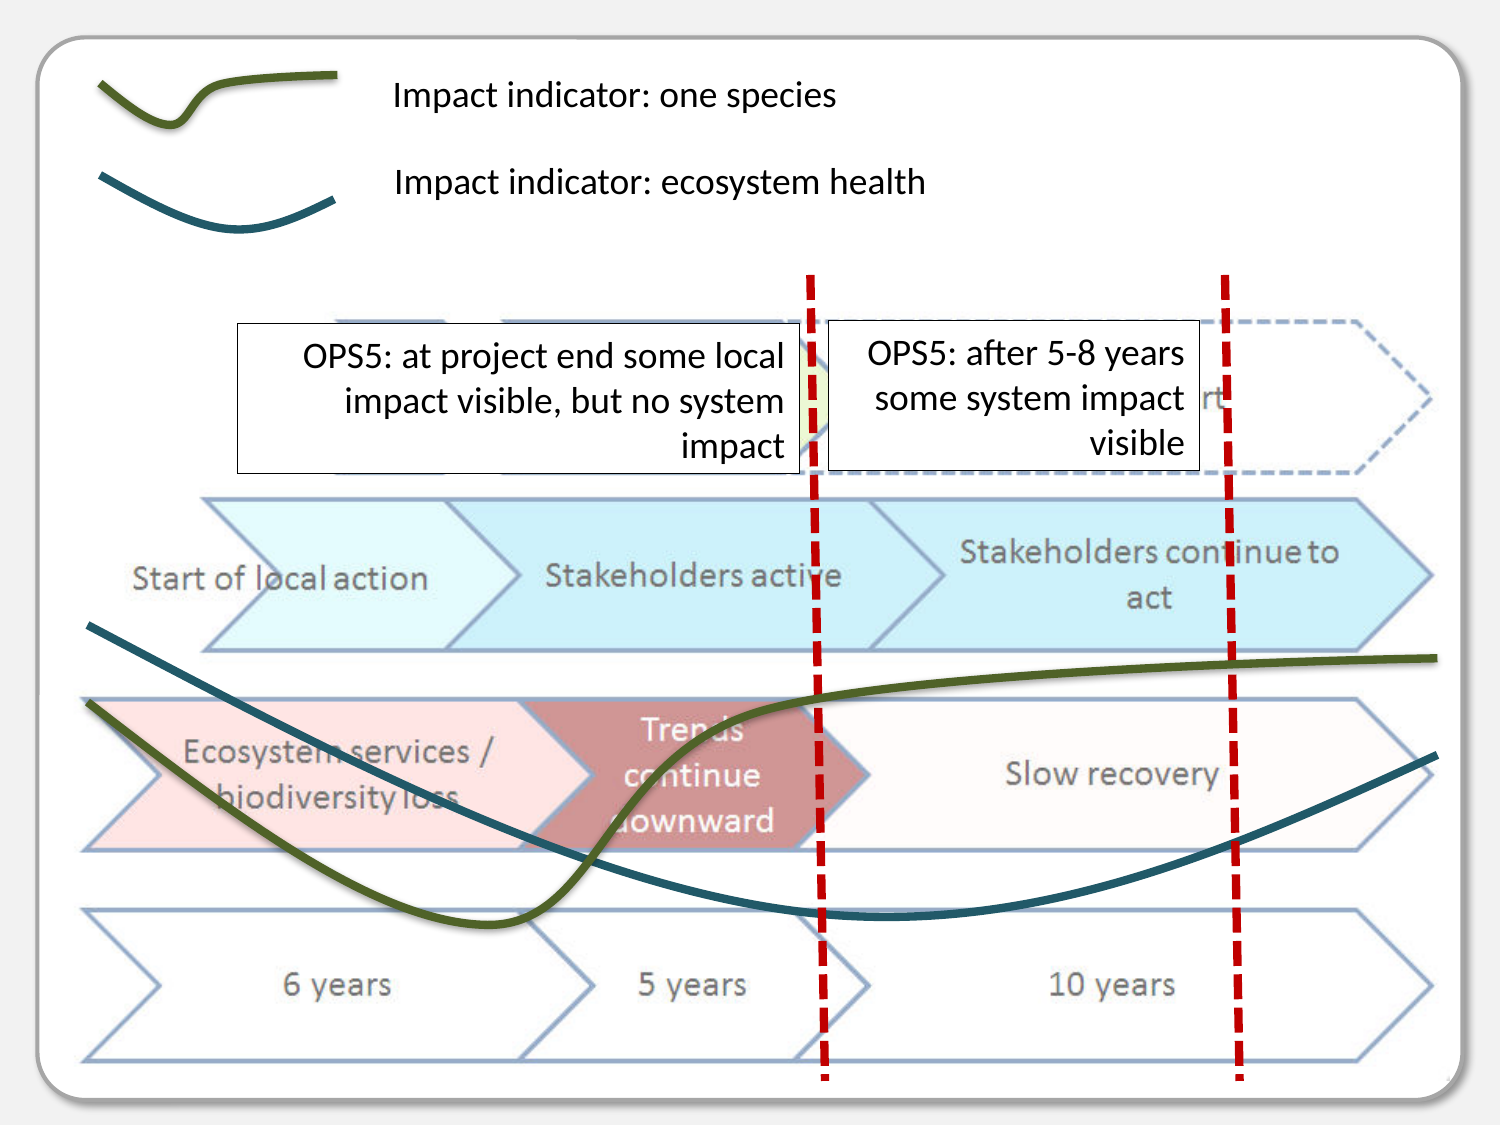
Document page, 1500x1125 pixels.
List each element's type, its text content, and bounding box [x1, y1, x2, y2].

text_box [810, 274, 826, 1082]
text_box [1224, 274, 1240, 1082]
picture [826, 274, 1224, 1082]
picture [62, 274, 810, 1082]
text_box [98, 72, 338, 128]
text_box [98, 173, 336, 232]
text_box Impact indicator: ecosystem health [379, 149, 942, 210]
picture [1240, 274, 1451, 1082]
text_box Impact indicator: one species [377, 62, 853, 123]
